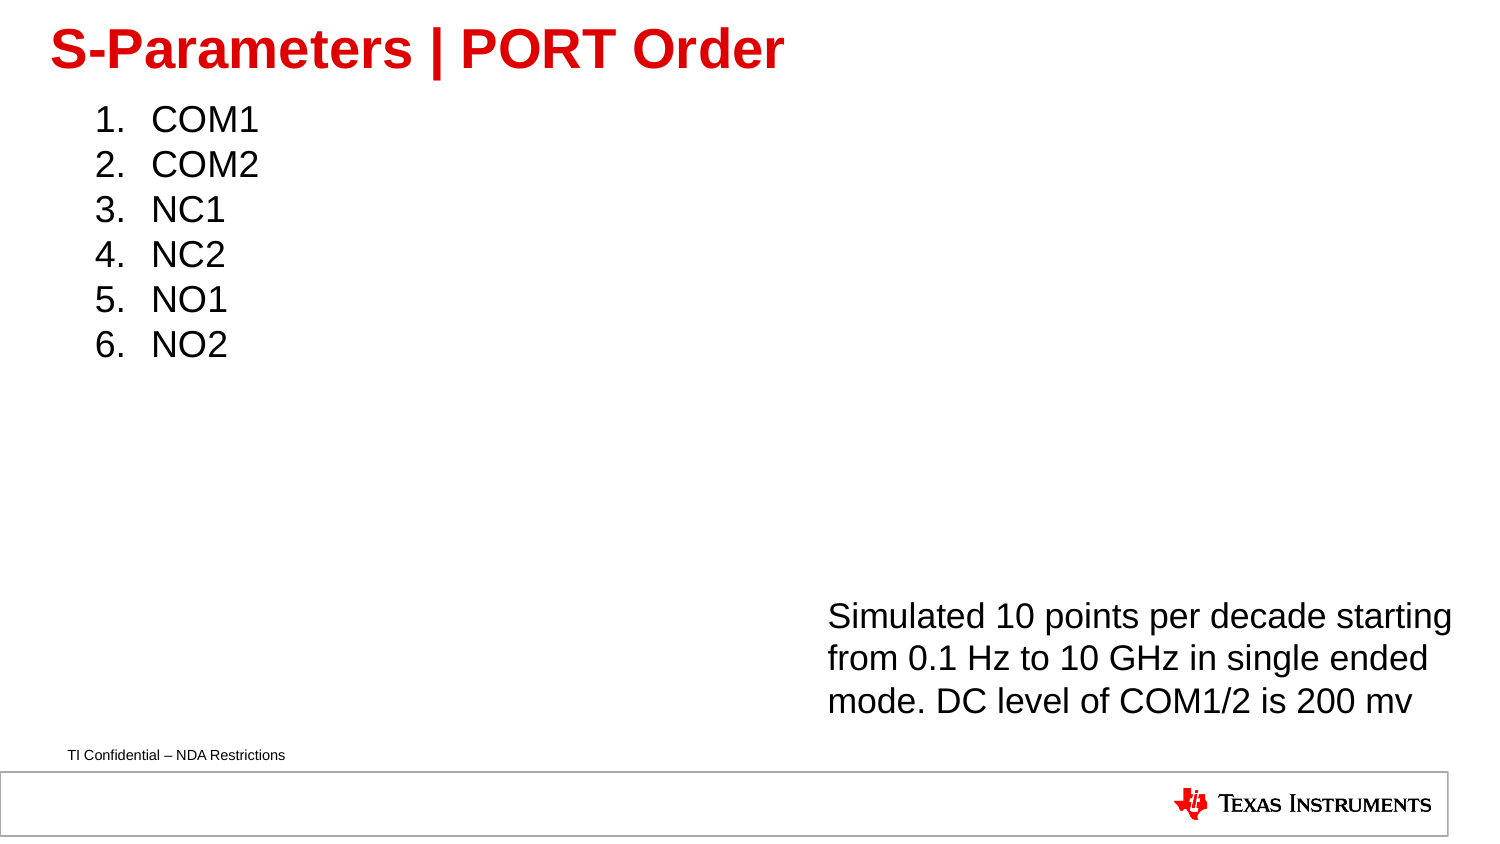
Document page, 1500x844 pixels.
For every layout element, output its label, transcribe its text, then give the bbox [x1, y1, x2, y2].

text_box COM1 COM2 NC1 NC2 NO1 NO2 [80, 88, 361, 730]
title S-Parameters | PORT Order [37, 0, 1426, 102]
picture [1174, 788, 1431, 820]
text_box Simulated 10 points per decade starting from 0.1 Hz to 10 GHz in single ended mode. DC level of COM1/2 is 200 mv [812, 585, 1469, 743]
